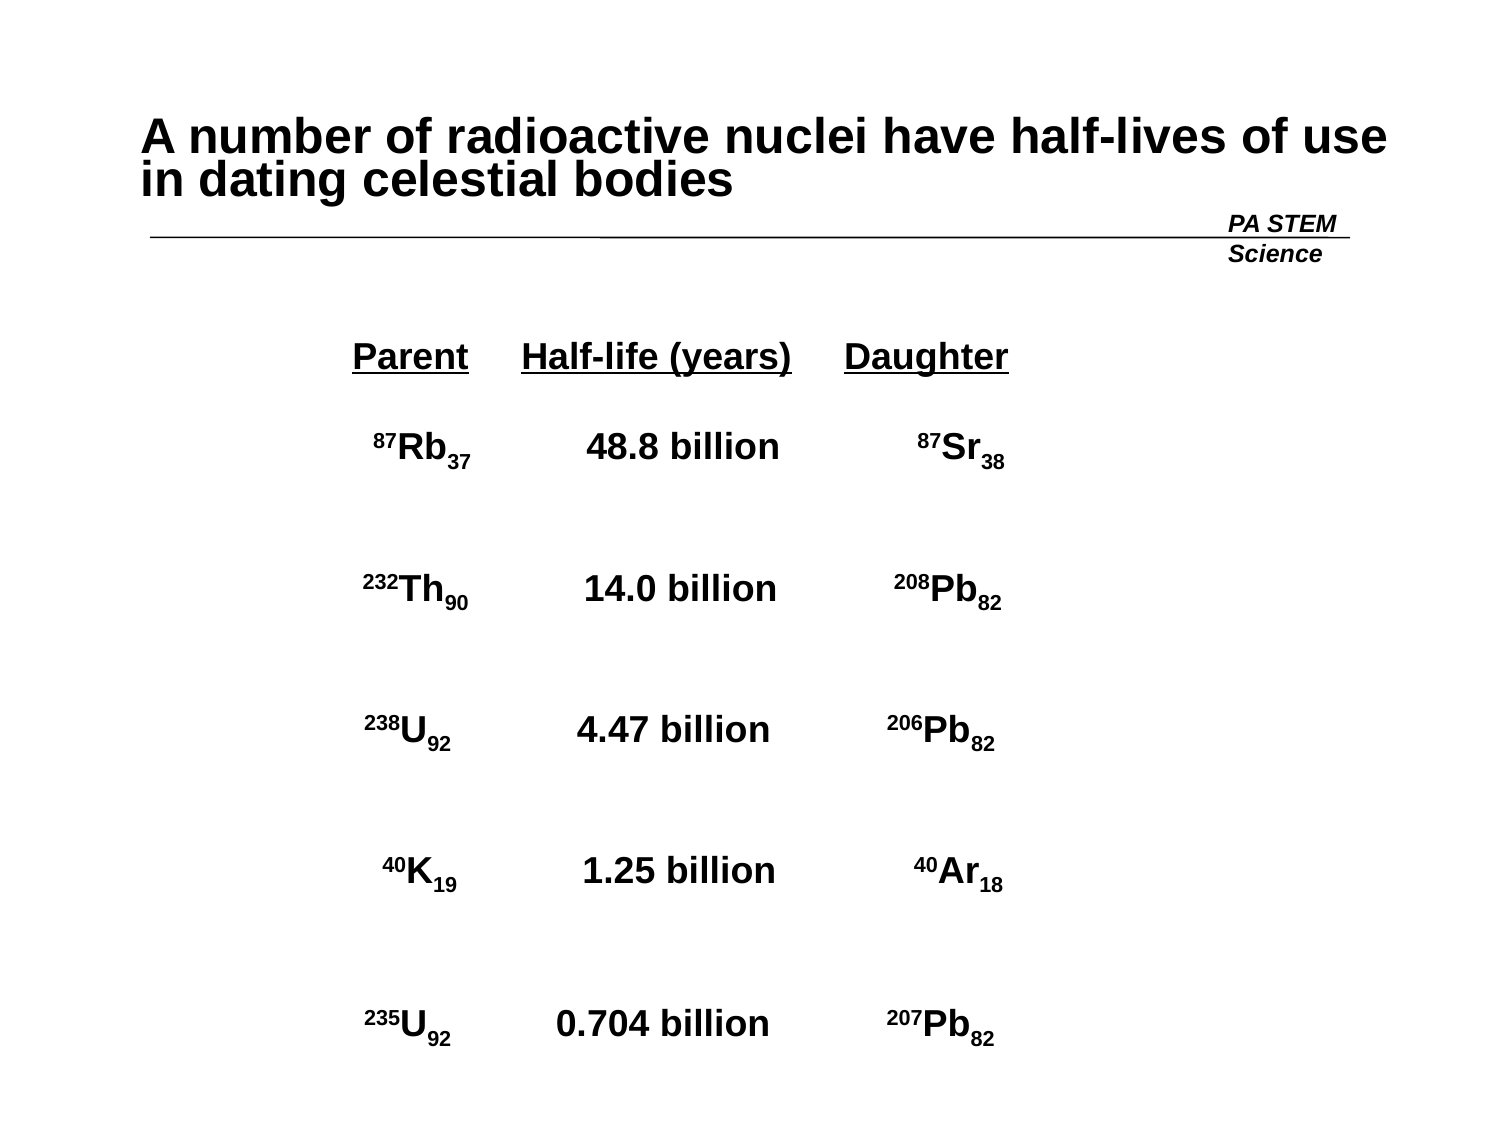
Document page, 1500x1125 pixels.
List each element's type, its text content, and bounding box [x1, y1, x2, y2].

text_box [149, 199, 1353, 276]
text_box Parent Half-life (years) Daughter 87Rb37 48.8 billion 87Sr38 232Th90 14.0 billion 208Pb82 238U92 4.47 billion 206Pb82 40K19 1.25 billion 40Ar18 235U92 0.704 billion 207Pb82 [337, 324, 1250, 1058]
title A number of radioactive nuclei have half-lives of use in dating celestial bodies [124, 62, 1426, 263]
